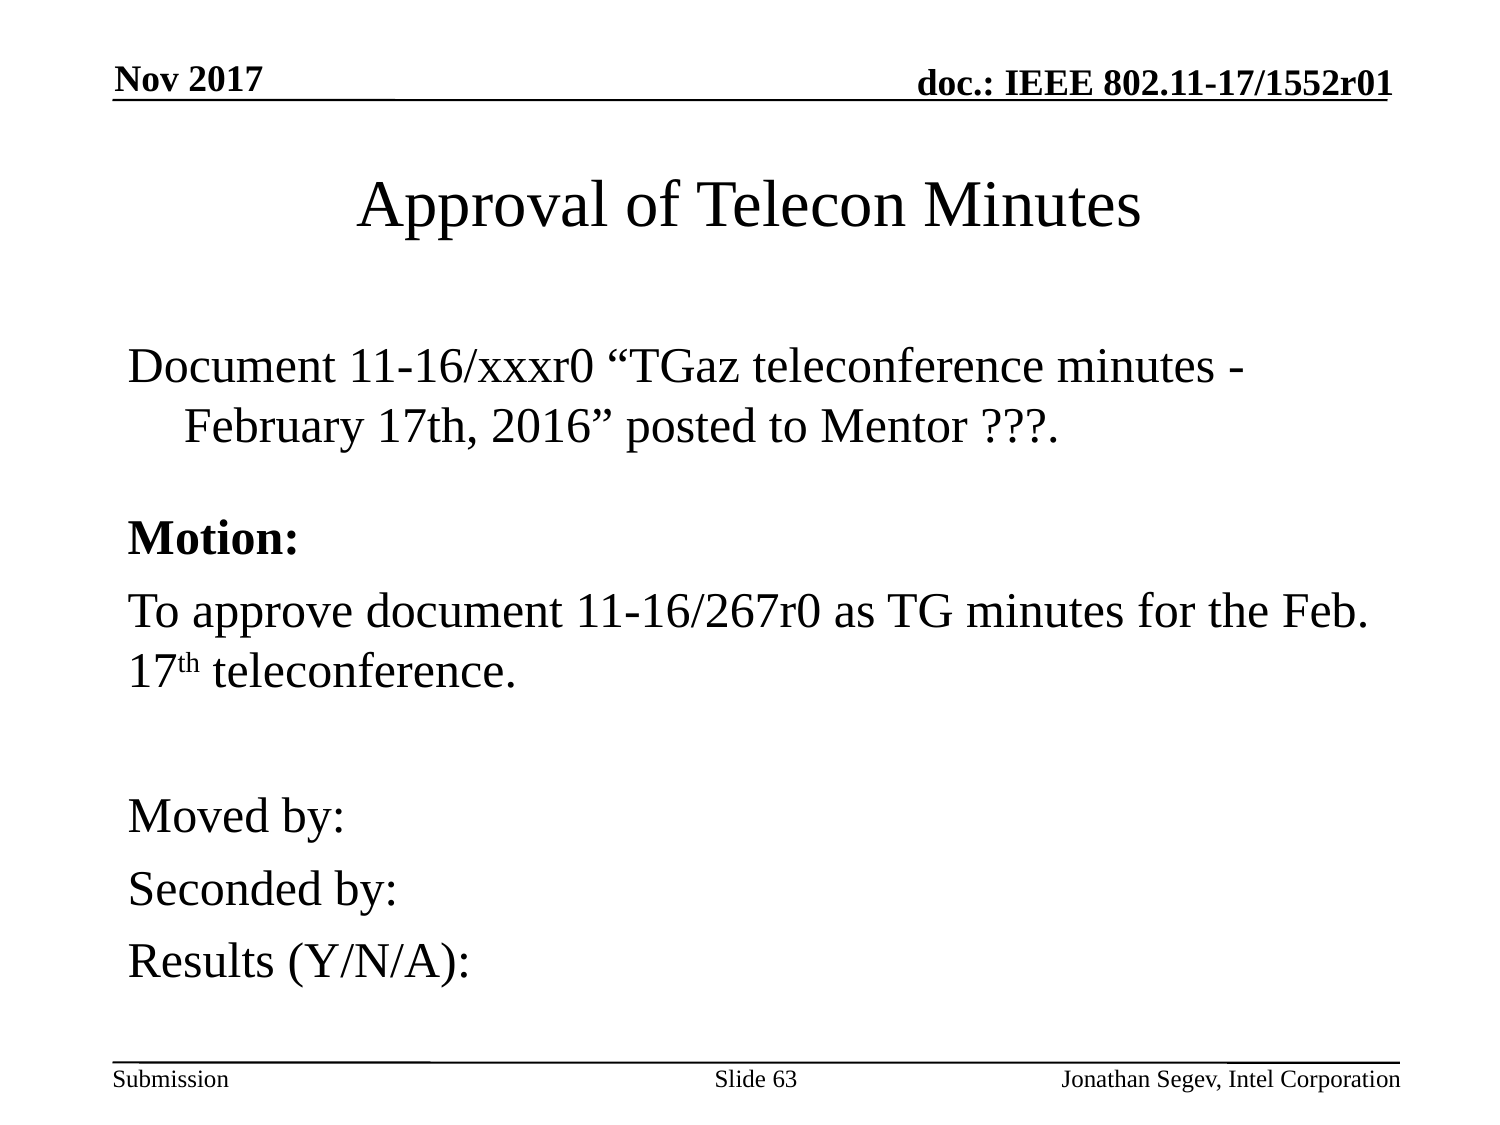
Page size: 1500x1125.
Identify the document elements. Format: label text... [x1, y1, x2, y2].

list Document 11-16/xxxr0 “TGaz teleconference minutes - February 17th, 2016” posted to Mentor ???. Motion: To approve document 11-16/267r0 as TG minutes for the Feb. 17th teleconference. Moved by: Seconded by: Results (Y/N/A): [112, 324, 1388, 1000]
footer Jonathan Segev, Intel Corporation [878, 1061, 1402, 1093]
slide_number Slide 63 [712, 1061, 800, 1123]
title Approval of Telecon Minutes [112, 112, 1388, 288]
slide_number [114, 54, 423, 100]
